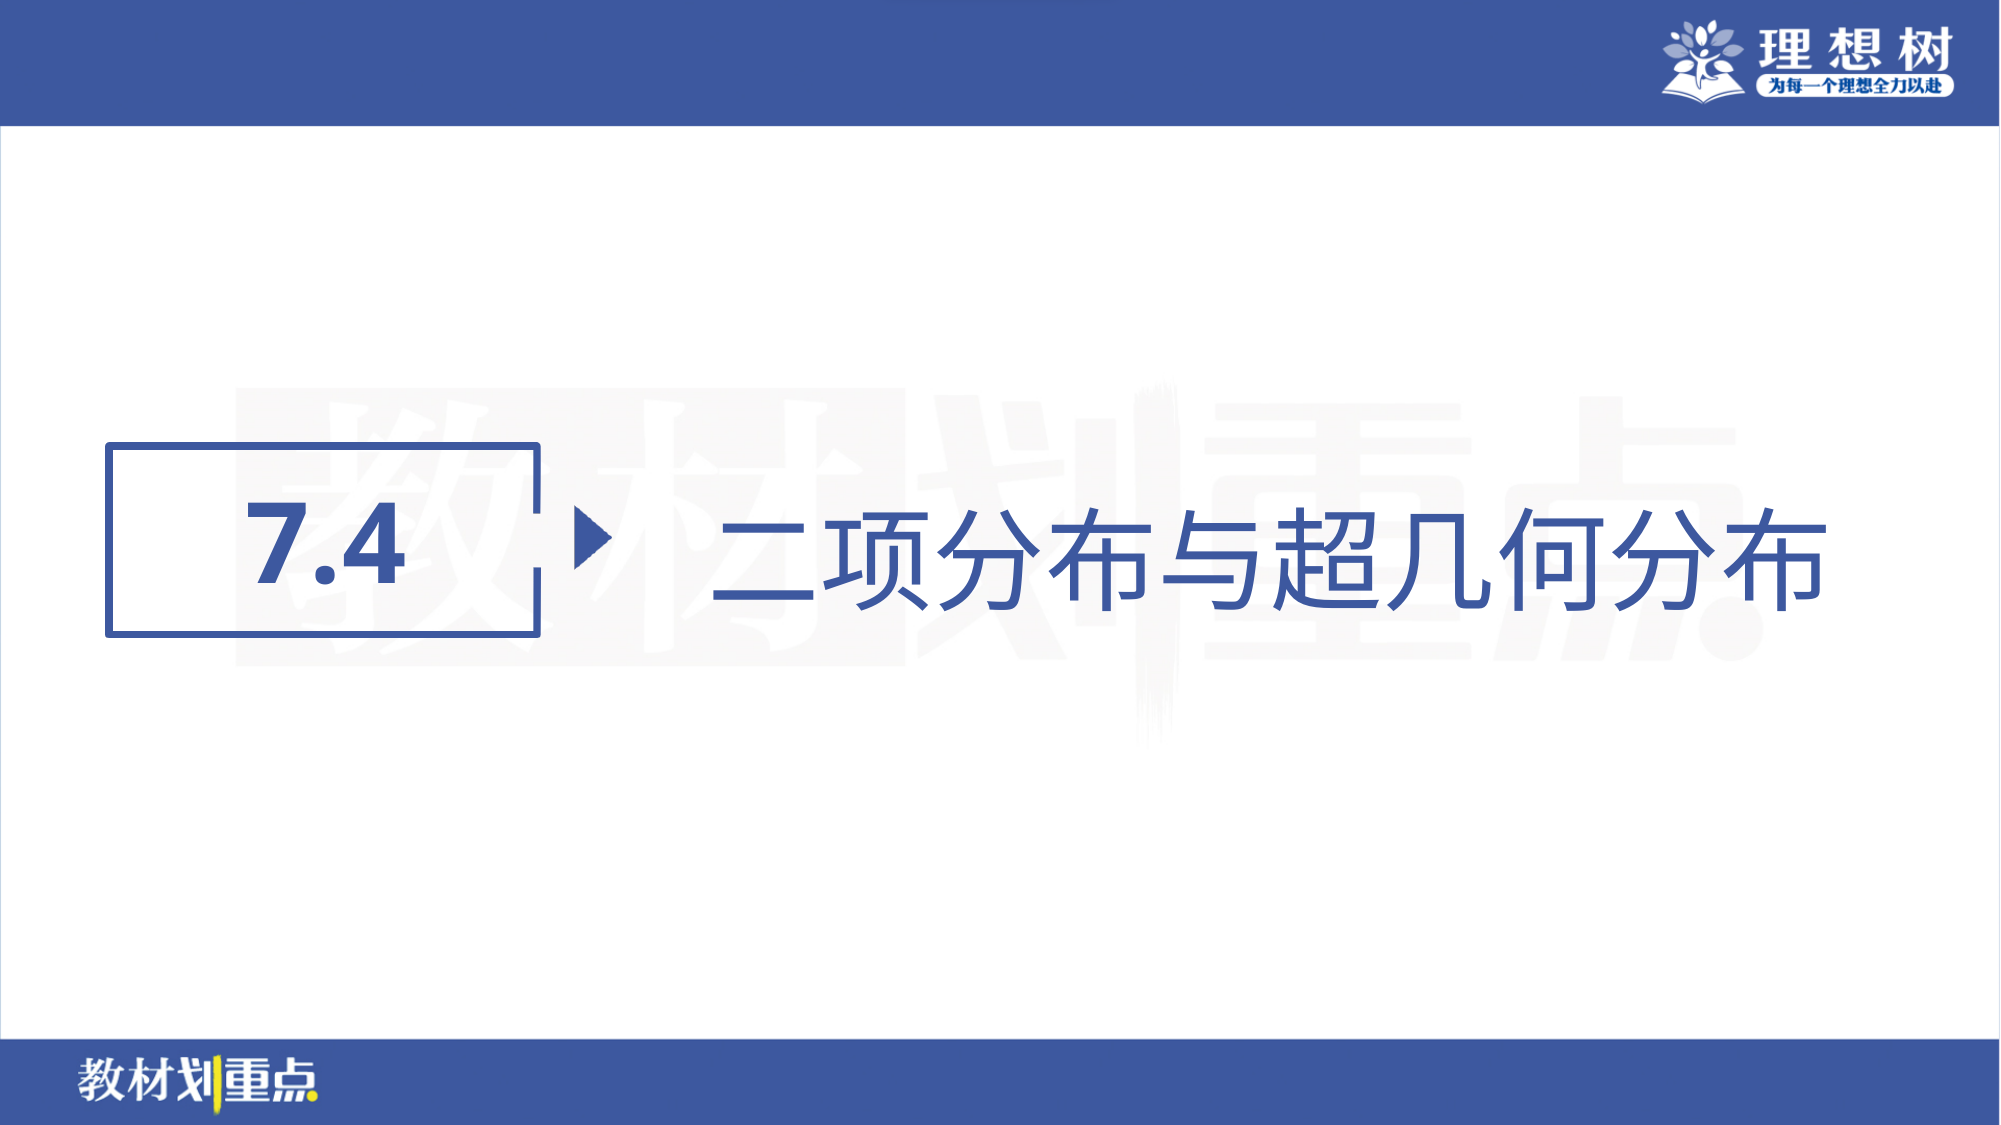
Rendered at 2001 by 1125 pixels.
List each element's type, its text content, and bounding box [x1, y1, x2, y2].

picture [0, 0, 2000, 1125]
text_box 二项分布与超几何分布 [708, 424, 1967, 635]
